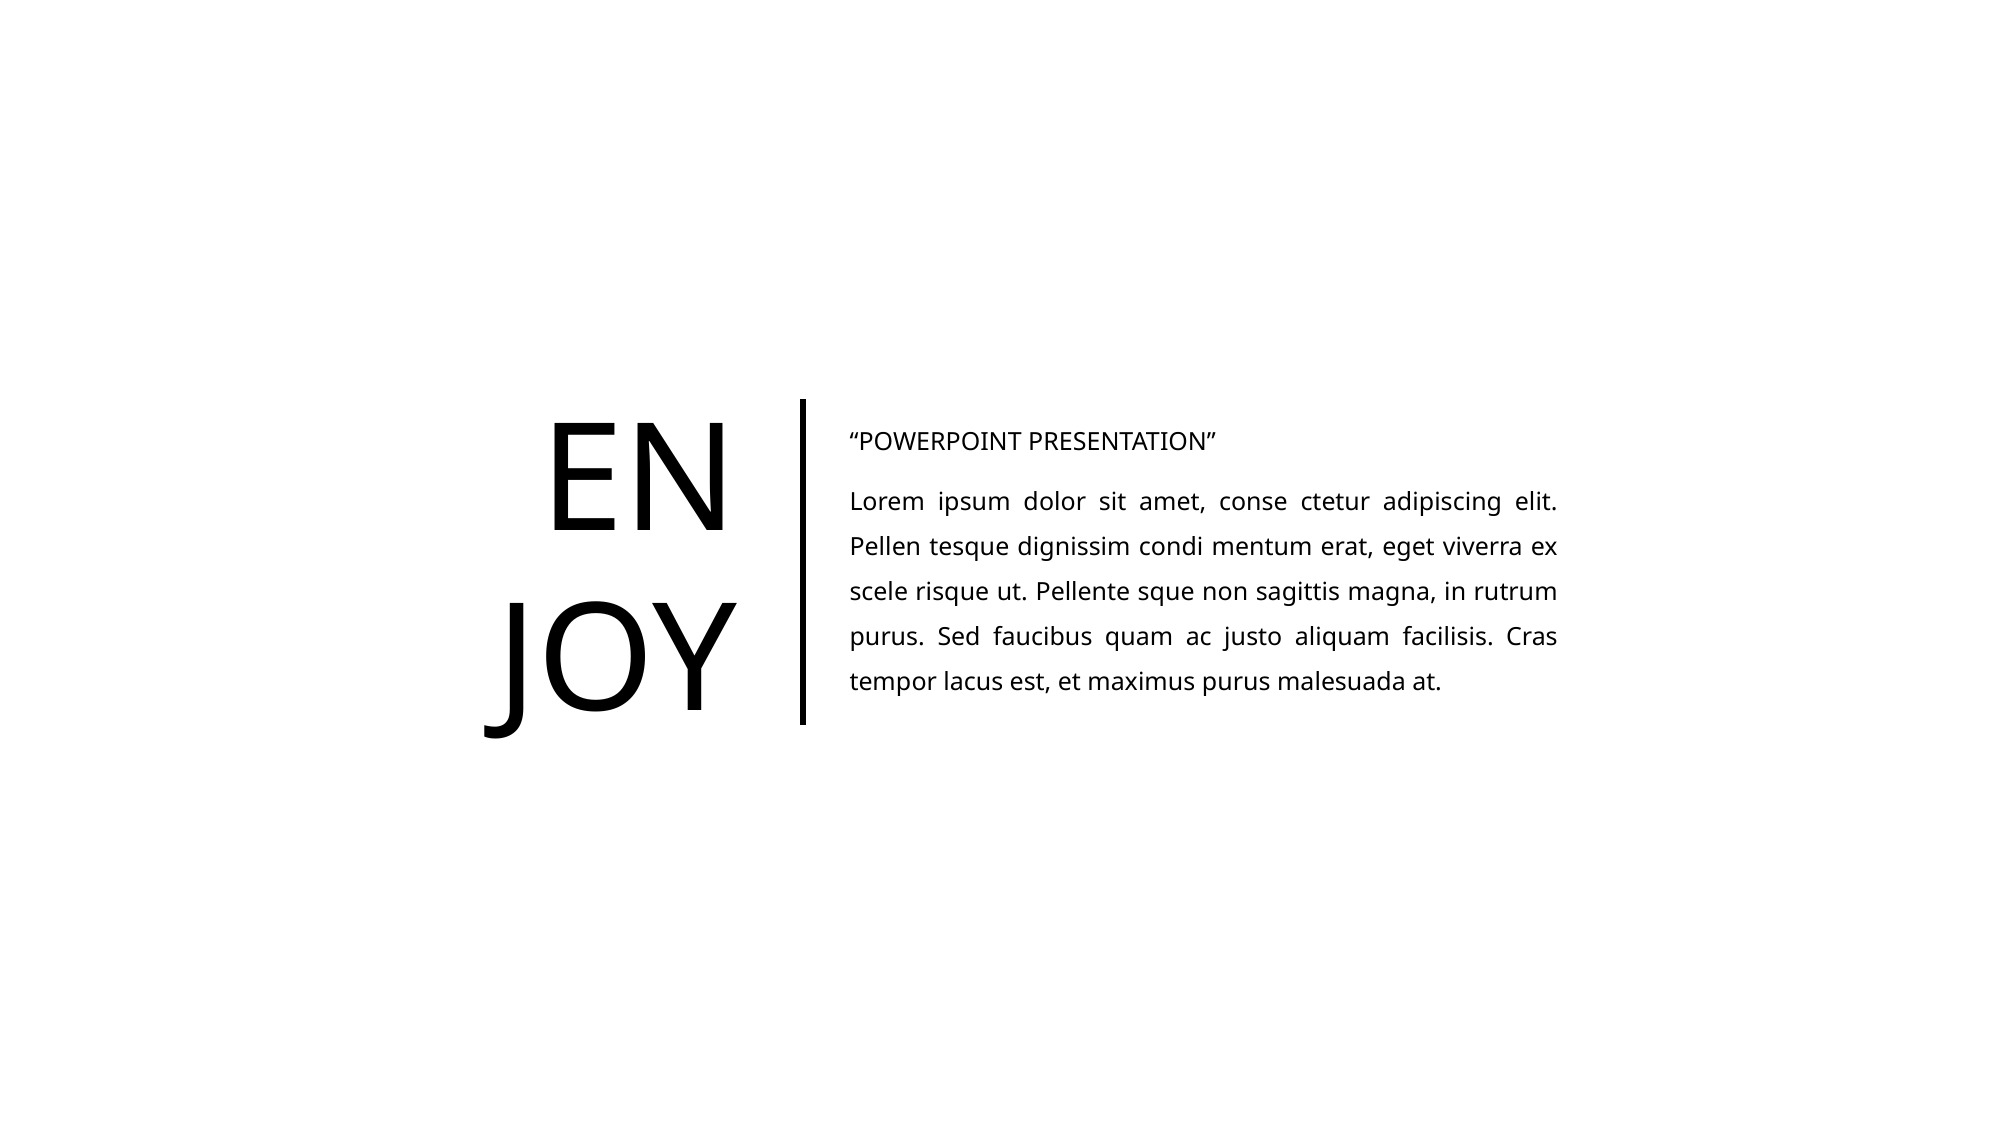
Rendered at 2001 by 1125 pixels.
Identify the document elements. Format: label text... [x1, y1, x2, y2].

text_box “POWERPOINT PRESENTATION” [834, 417, 1285, 463]
text_box Lorem ipsum dolor sit amet, conse ctetur adipiscing elit. Pellen tesque dignissim condi mentum erat, eget viverra ex scele risque ut. Pellente sque non sagittis magna, in rutrum purus. Sed faucibus quam ac justo aliquam facilisis. Cras tempor lacus est, et maximus purus malesuada at. [834, 463, 1574, 703]
text_box EN JOY [423, 373, 753, 748]
